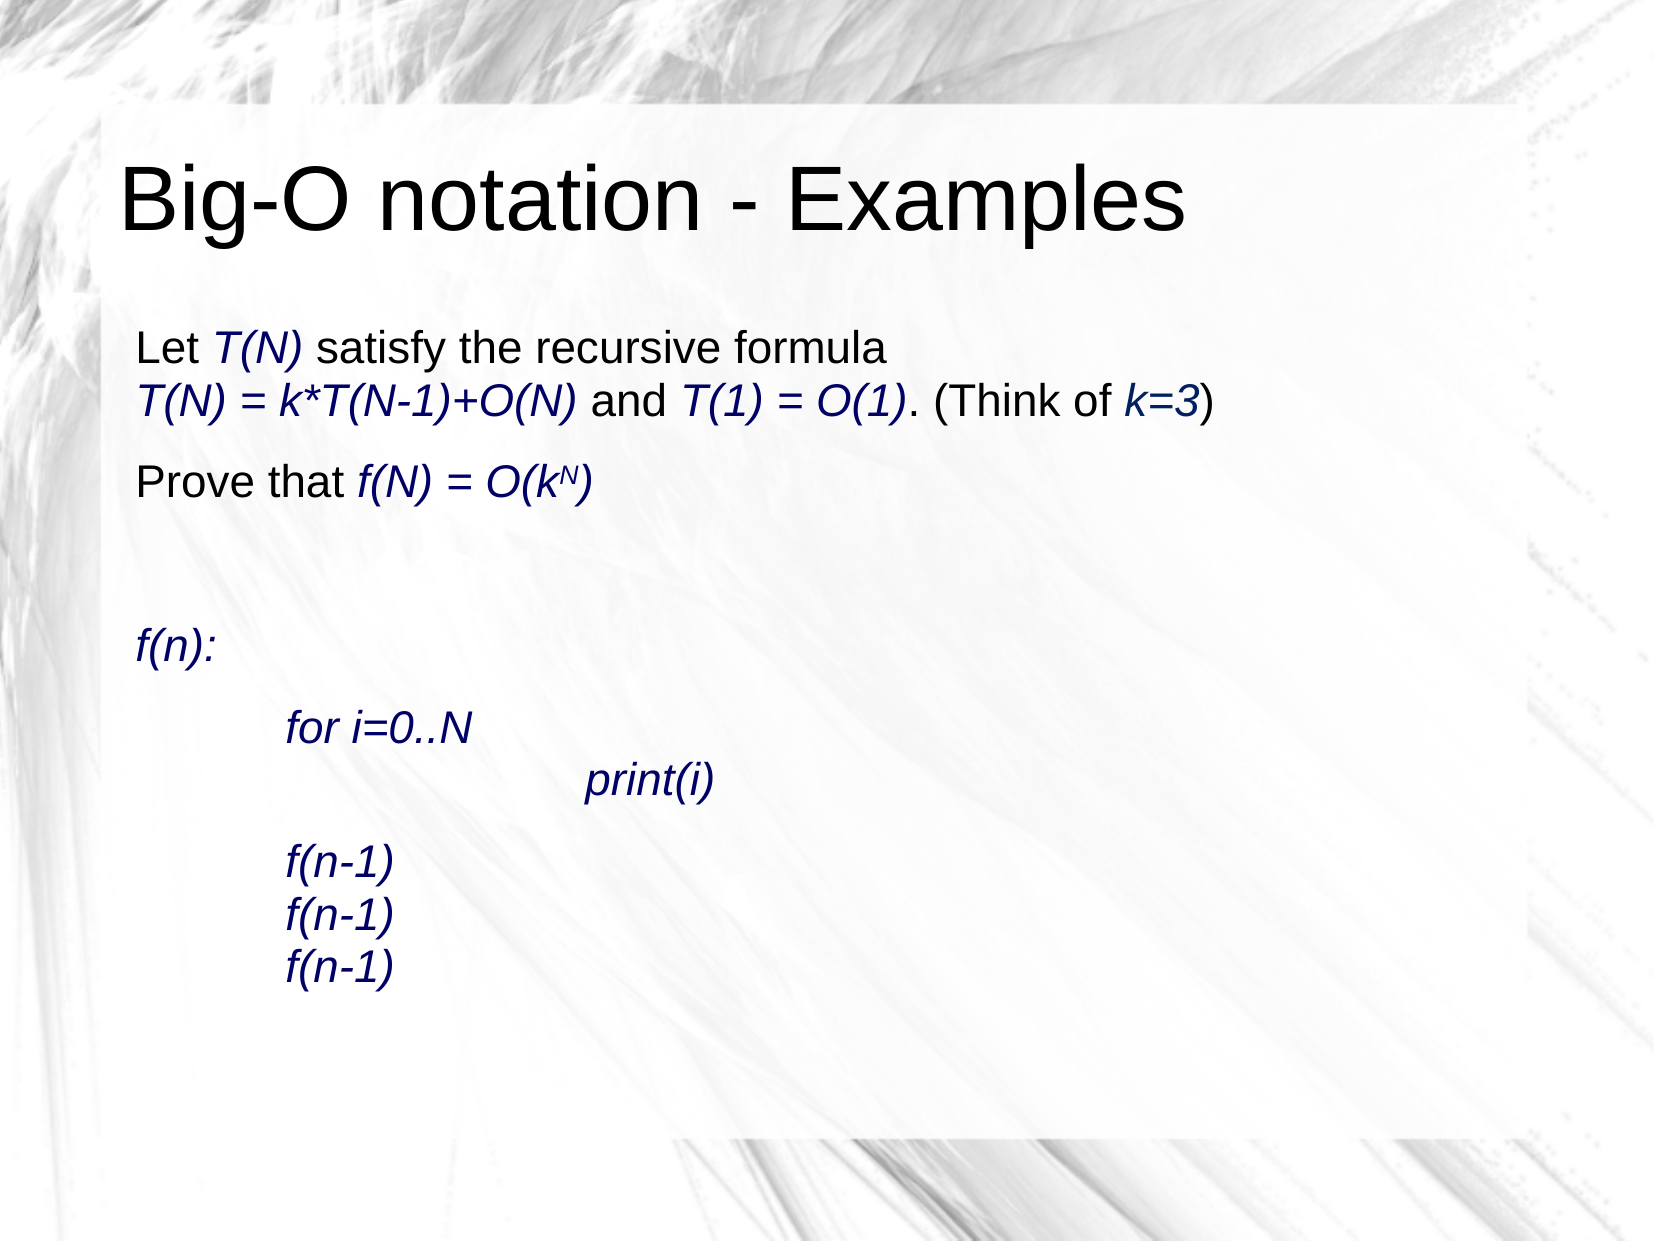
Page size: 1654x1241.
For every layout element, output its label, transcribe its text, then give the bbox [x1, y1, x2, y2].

picture [0, 0, 1654, 1241]
title Big-O notation - Examples [118, 112, 1506, 281]
list Let T(N) satisfy the recursive formula T(N) = k*T(N-1)+O(N) and T(1) = O(1). (Think of k=3) Prove that f(N) = O(kN) f(n): for i=0..N print(i) f(n-1) f(n-1) f(n-1) [118, 319, 1571, 1109]
